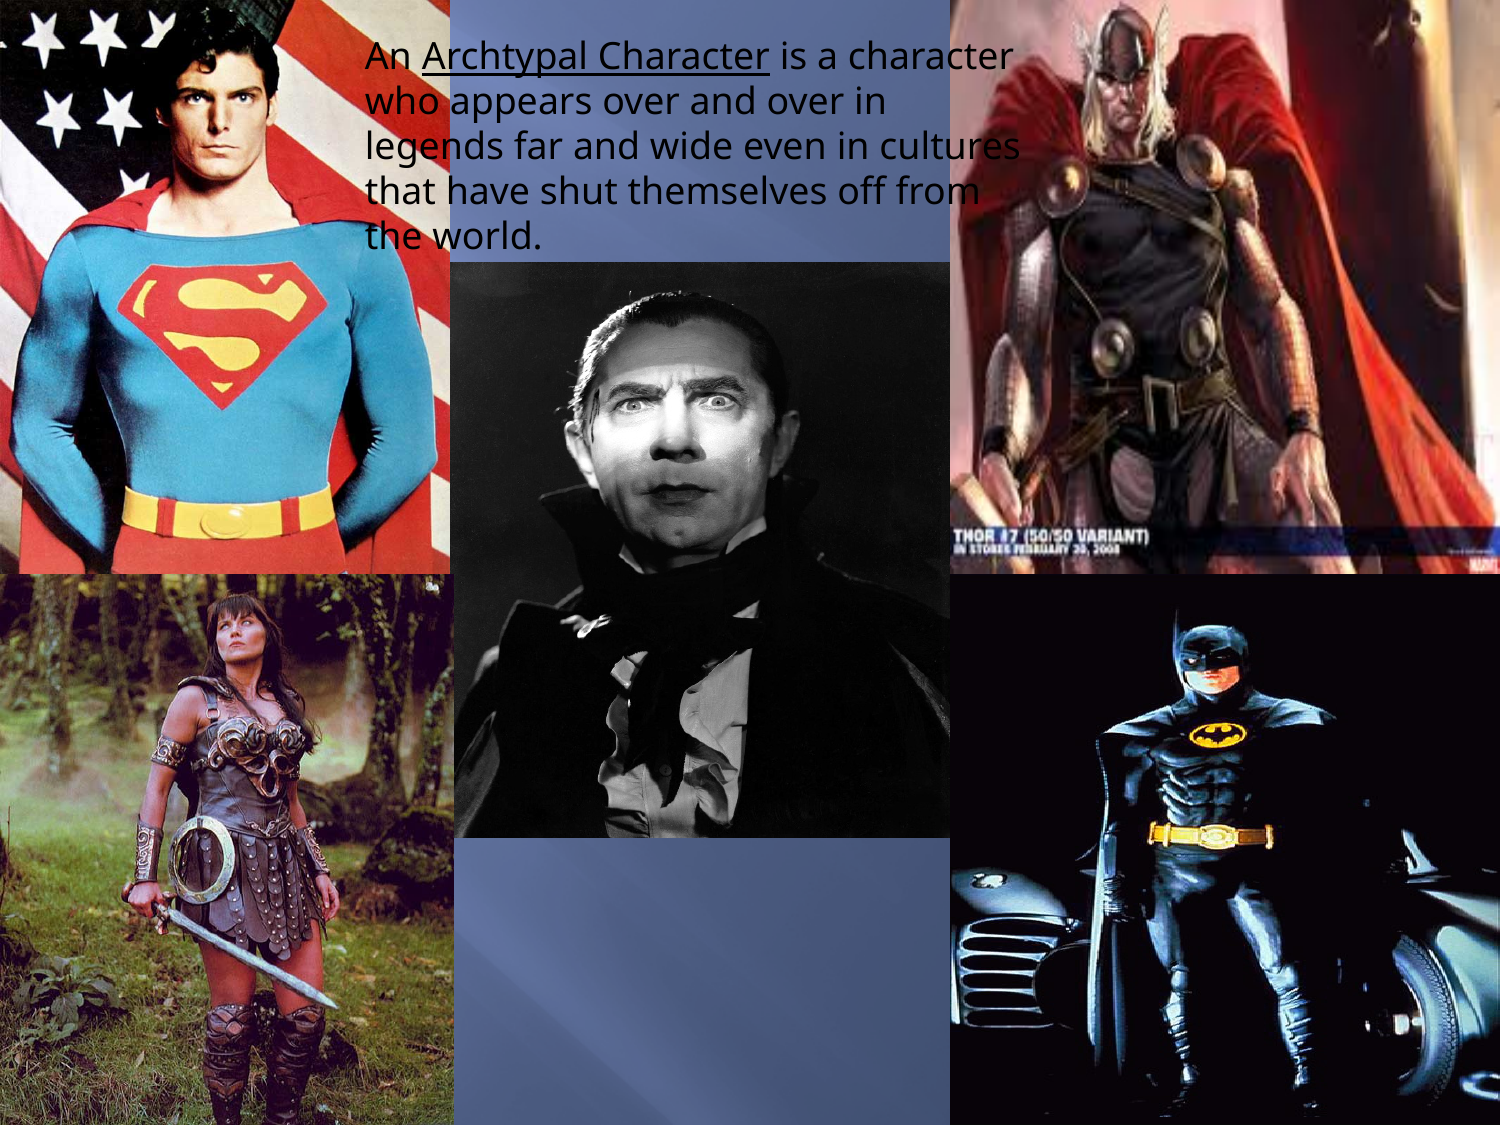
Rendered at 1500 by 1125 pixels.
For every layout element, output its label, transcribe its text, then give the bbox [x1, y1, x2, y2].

picture [0, 0, 1500, 1125]
text_box An Archtypal Character is a character who appears over and over in legends far and wide even in cultures that have shut themselves off from the world. [487, 24, 949, 262]
